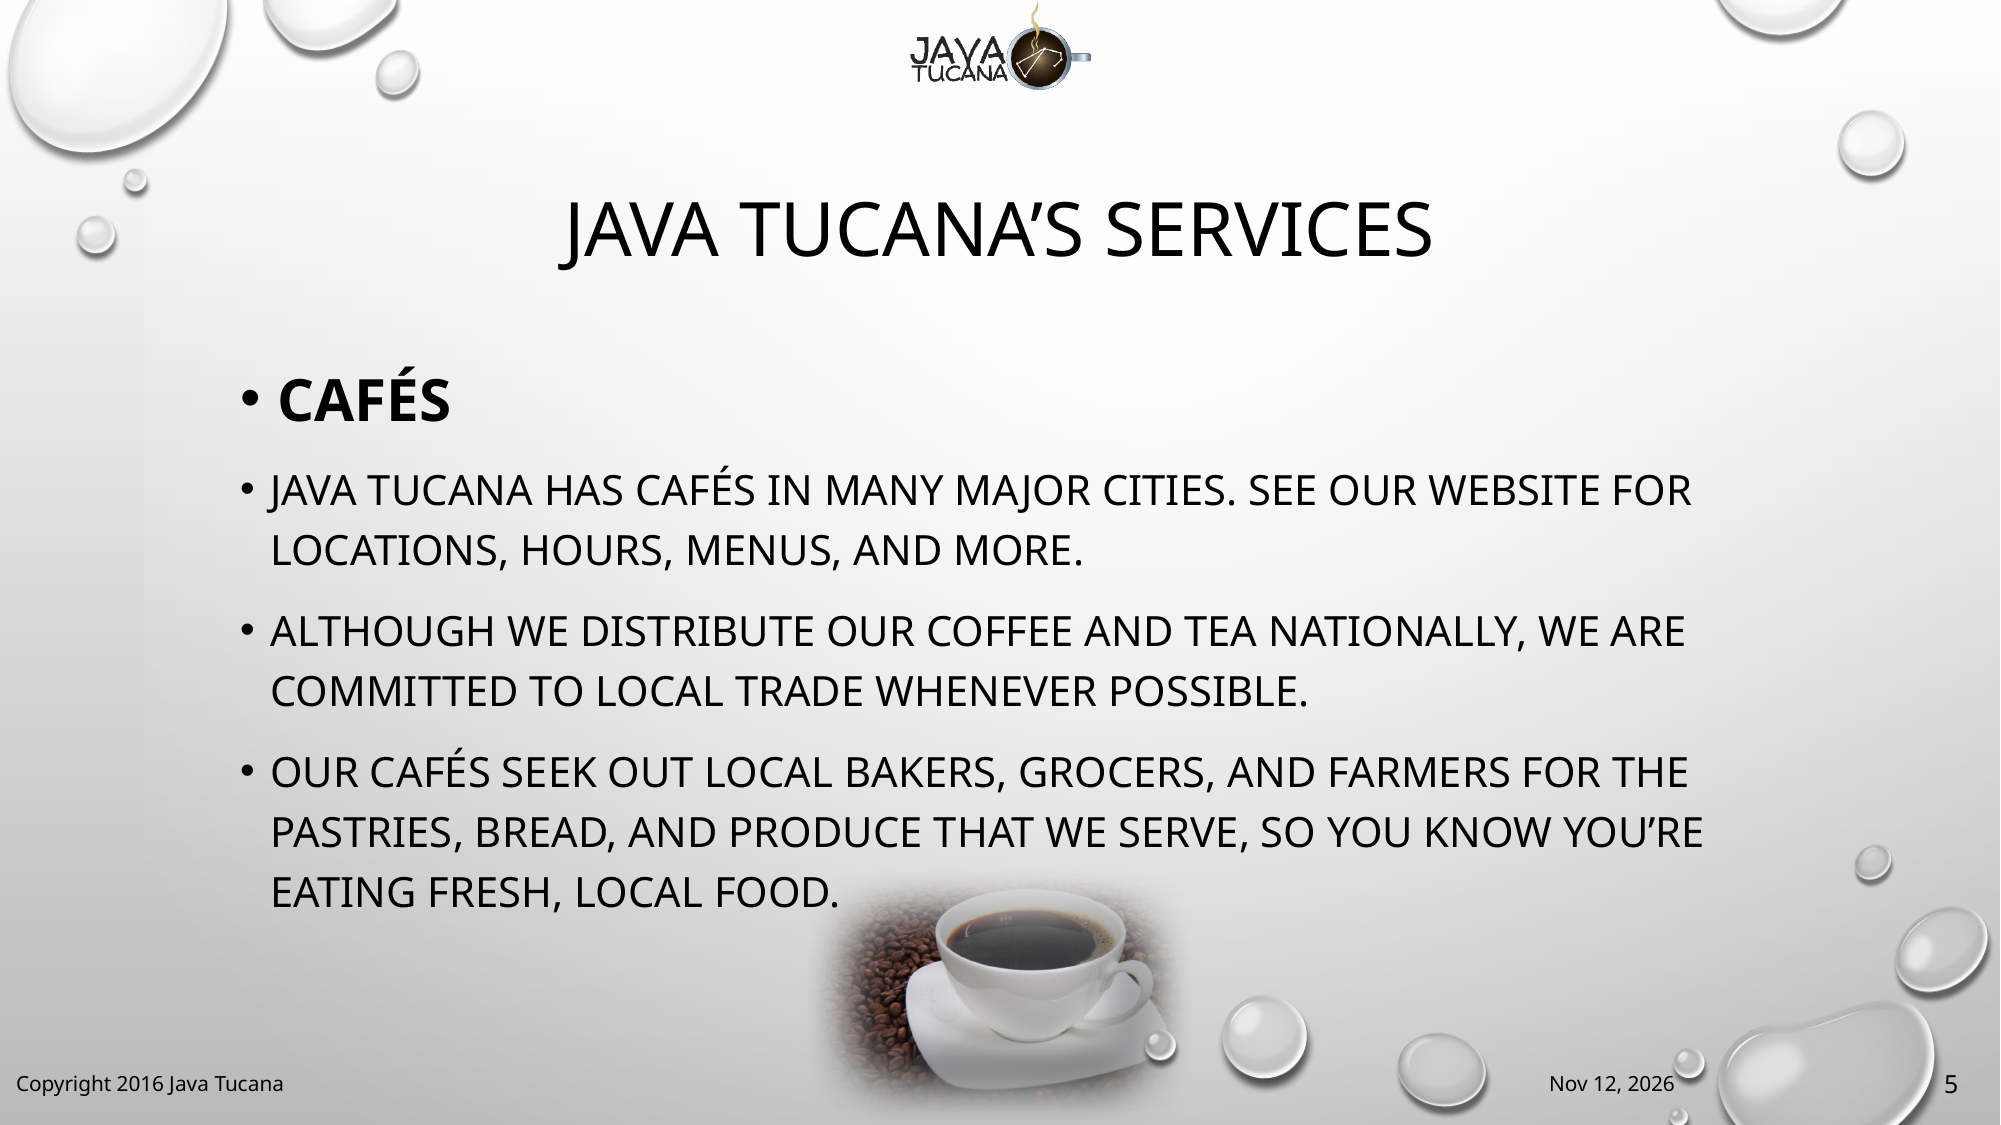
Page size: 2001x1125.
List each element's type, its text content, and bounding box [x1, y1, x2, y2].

title Java Tucana’s Services [149, 101, 1851, 364]
picture [0, 0, 2001, 1125]
slide_number 13-Feb-16 [1239, 1055, 1690, 1116]
slide_number 5 [1848, 1055, 1974, 1116]
list Cafés Java Tucana has cafés in many major cities. See our website for locations, hours, menus, and more. Although we distribute our coffee and tea nationally, we are committed to local trade whenever possible. Our cafés seek out local bakers, grocers, and farmers for the pastries, bread, and produce that we serve, so you know you’re eating fresh, local food. [225, 341, 1785, 1002]
footer Copyright 2016 Java Tucana [1, 1055, 1096, 1116]
